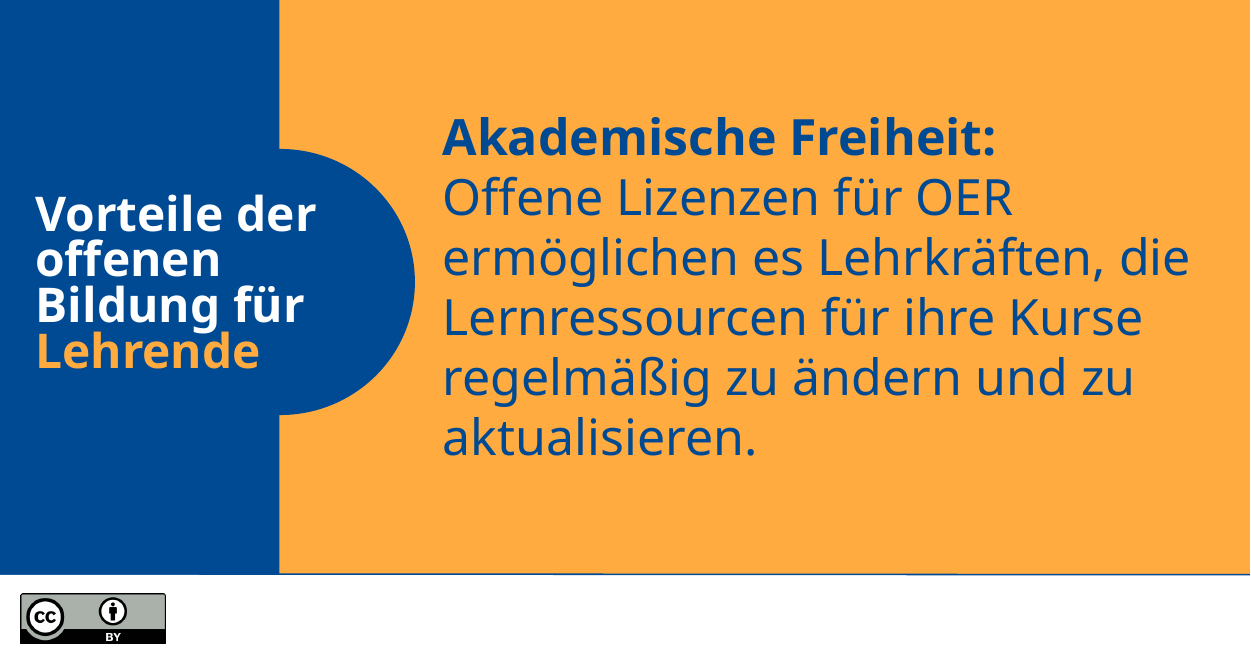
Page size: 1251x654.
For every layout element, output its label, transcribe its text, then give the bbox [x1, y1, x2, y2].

text_box [195, 148, 366, 179]
text_box Vorteile der offenen Bildung für Lehrende [20, 179, 382, 393]
text_box Akademische Freiheit: Offene Lizenzen für OER ermöglichen es Lehrkräften, die Lernressourcen für ihre Kurse regelmäßig zu ändern und zu aktualisieren. [427, 90, 1242, 481]
picture [20, 592, 166, 645]
text_box [0, 582, 1250, 654]
text_box [0, 0, 280, 573]
text_box [382, 194, 415, 370]
text_box [206, 393, 355, 416]
